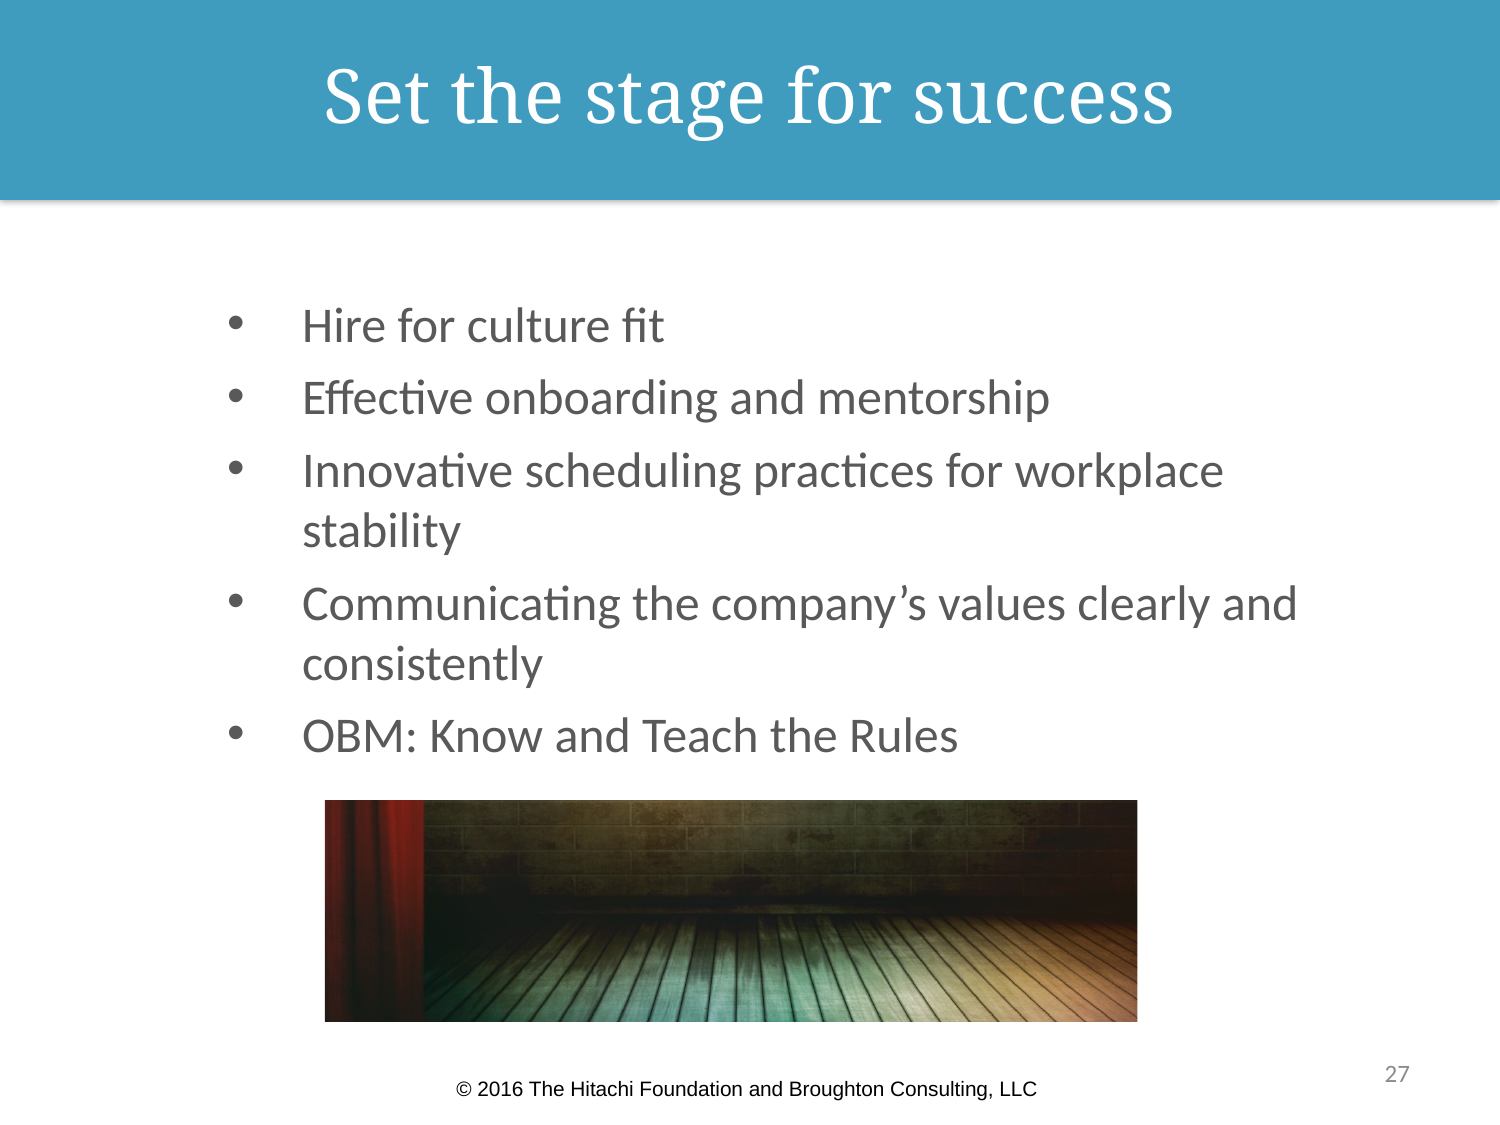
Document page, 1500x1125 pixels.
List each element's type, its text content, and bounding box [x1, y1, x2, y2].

text_box Hire for culture fit Effective onboarding and mentorship Innovative scheduling practices for workplace stability Communicating the company’s values clearly and consistently OBM: Know and Teach the Rules [137, 285, 1350, 770]
title Set the stage for success [112, 24, 1388, 163]
picture [324, 799, 1138, 1023]
slide_number 27 [1074, 1042, 1425, 1103]
footer © 2016 The Hitachi Foundation and Broughton Consulting, LLC [399, 1067, 1100, 1100]
